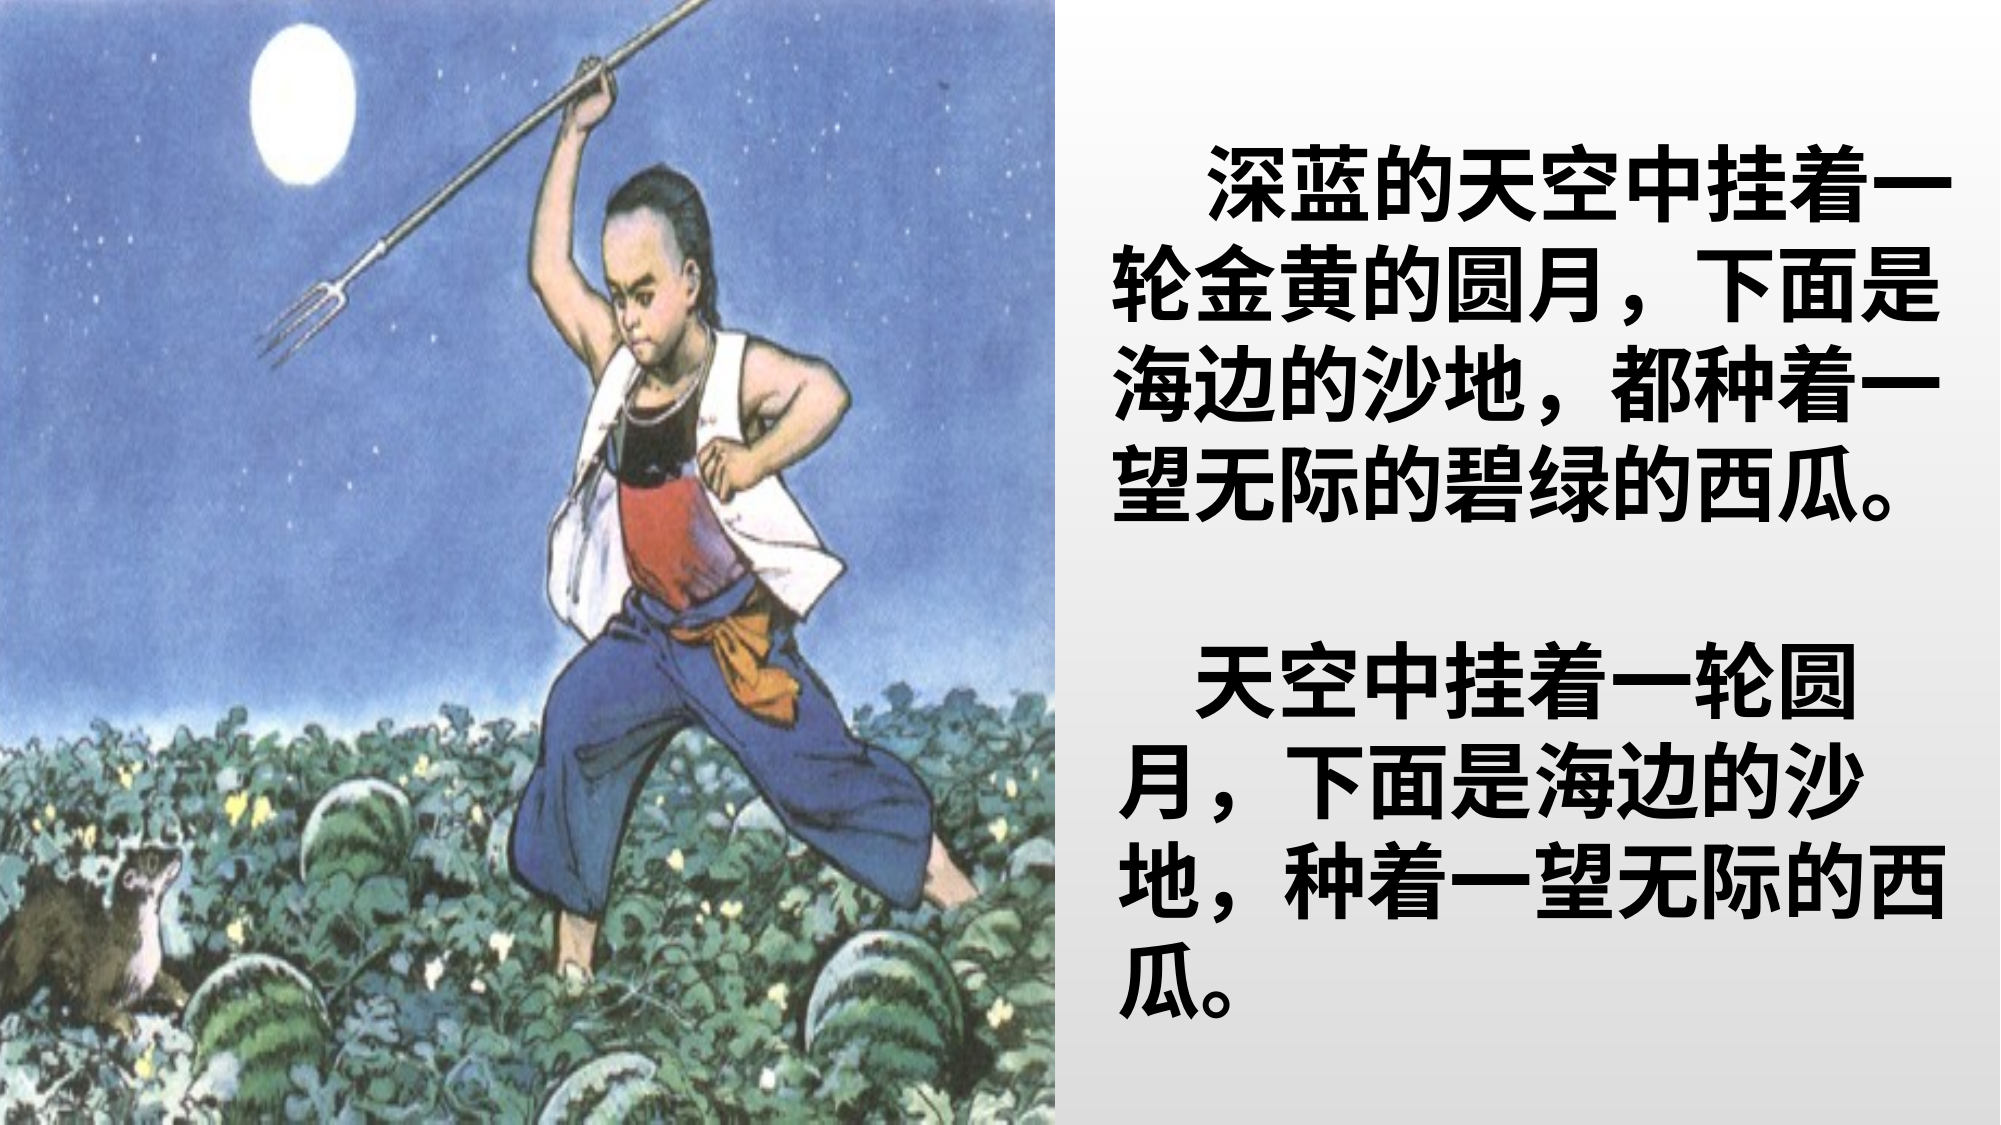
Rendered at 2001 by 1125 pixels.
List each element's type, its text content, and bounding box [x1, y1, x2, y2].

text_box 天空中挂着一轮圆月，下面是海边的沙地，种着一望无际的西瓜。 [1102, 621, 2000, 1037]
text_box 深蓝的天空中挂着一轮金黄的圆月，下面是海边的沙地，都种着一望无际的碧绿的西瓜。 [1096, 124, 2000, 540]
picture [0, 0, 1055, 1125]
